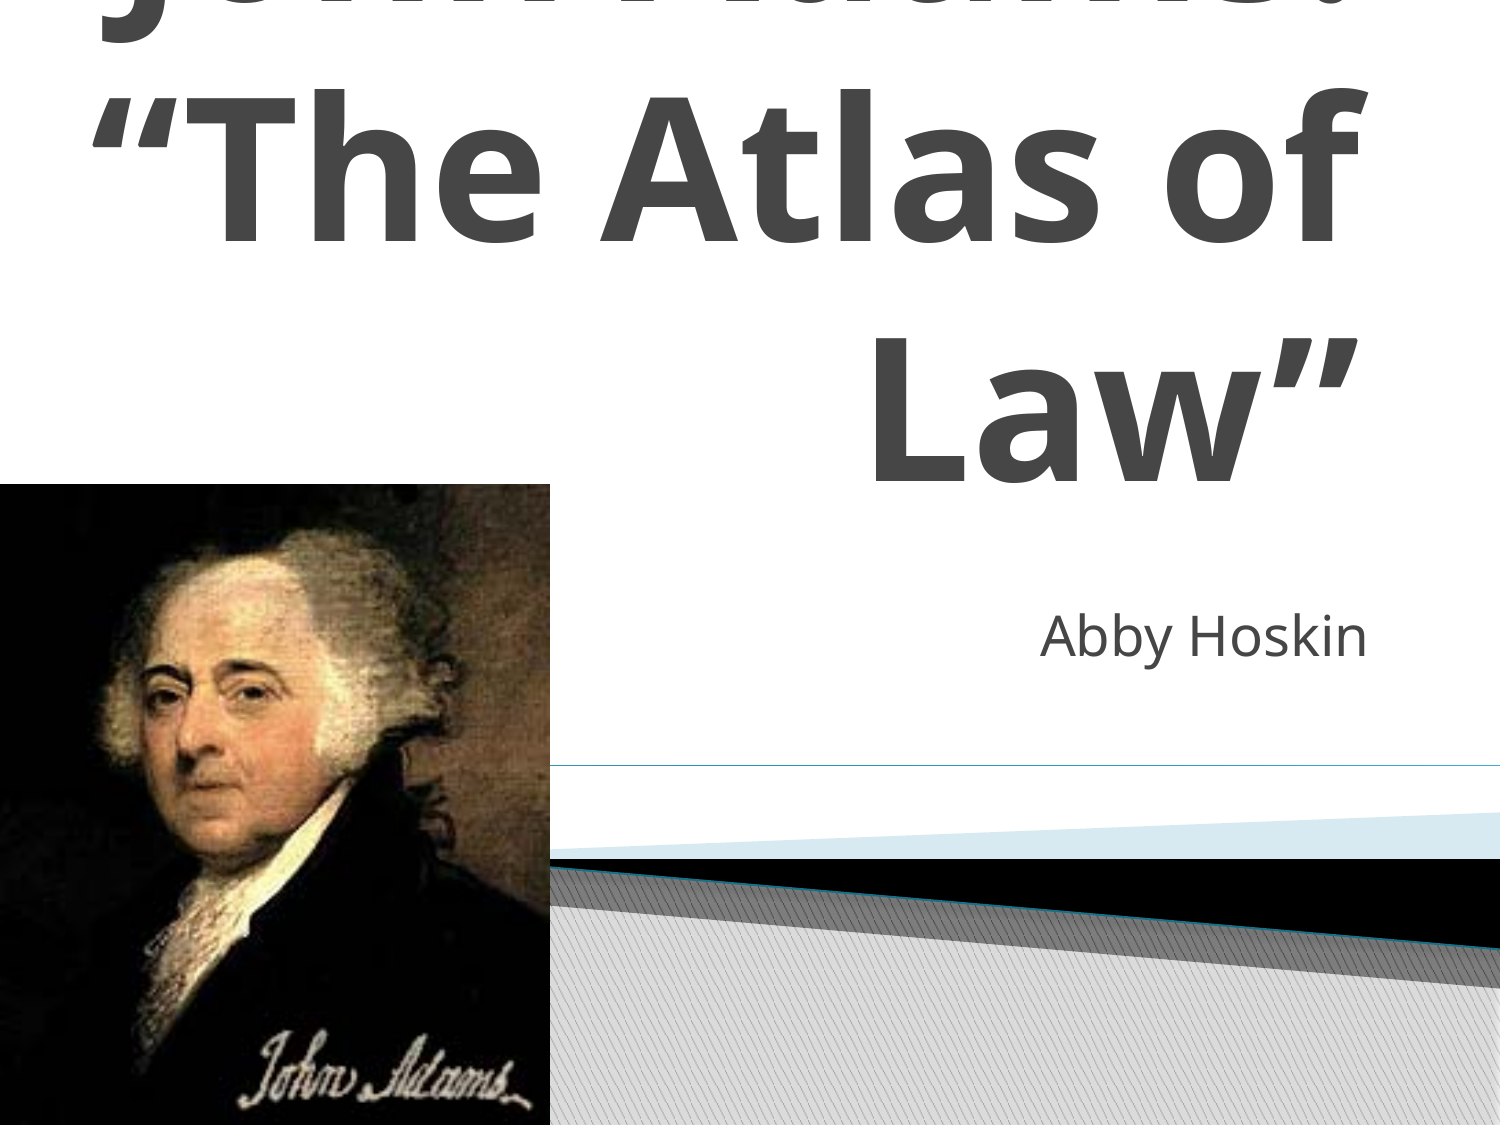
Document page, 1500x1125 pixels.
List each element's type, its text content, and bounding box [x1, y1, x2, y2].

picture [0, 483, 1500, 1125]
title John Adams: “The Atlas of Law” [0, 287, 1375, 529]
subtitle Abby Hoskin [556, 592, 1388, 790]
